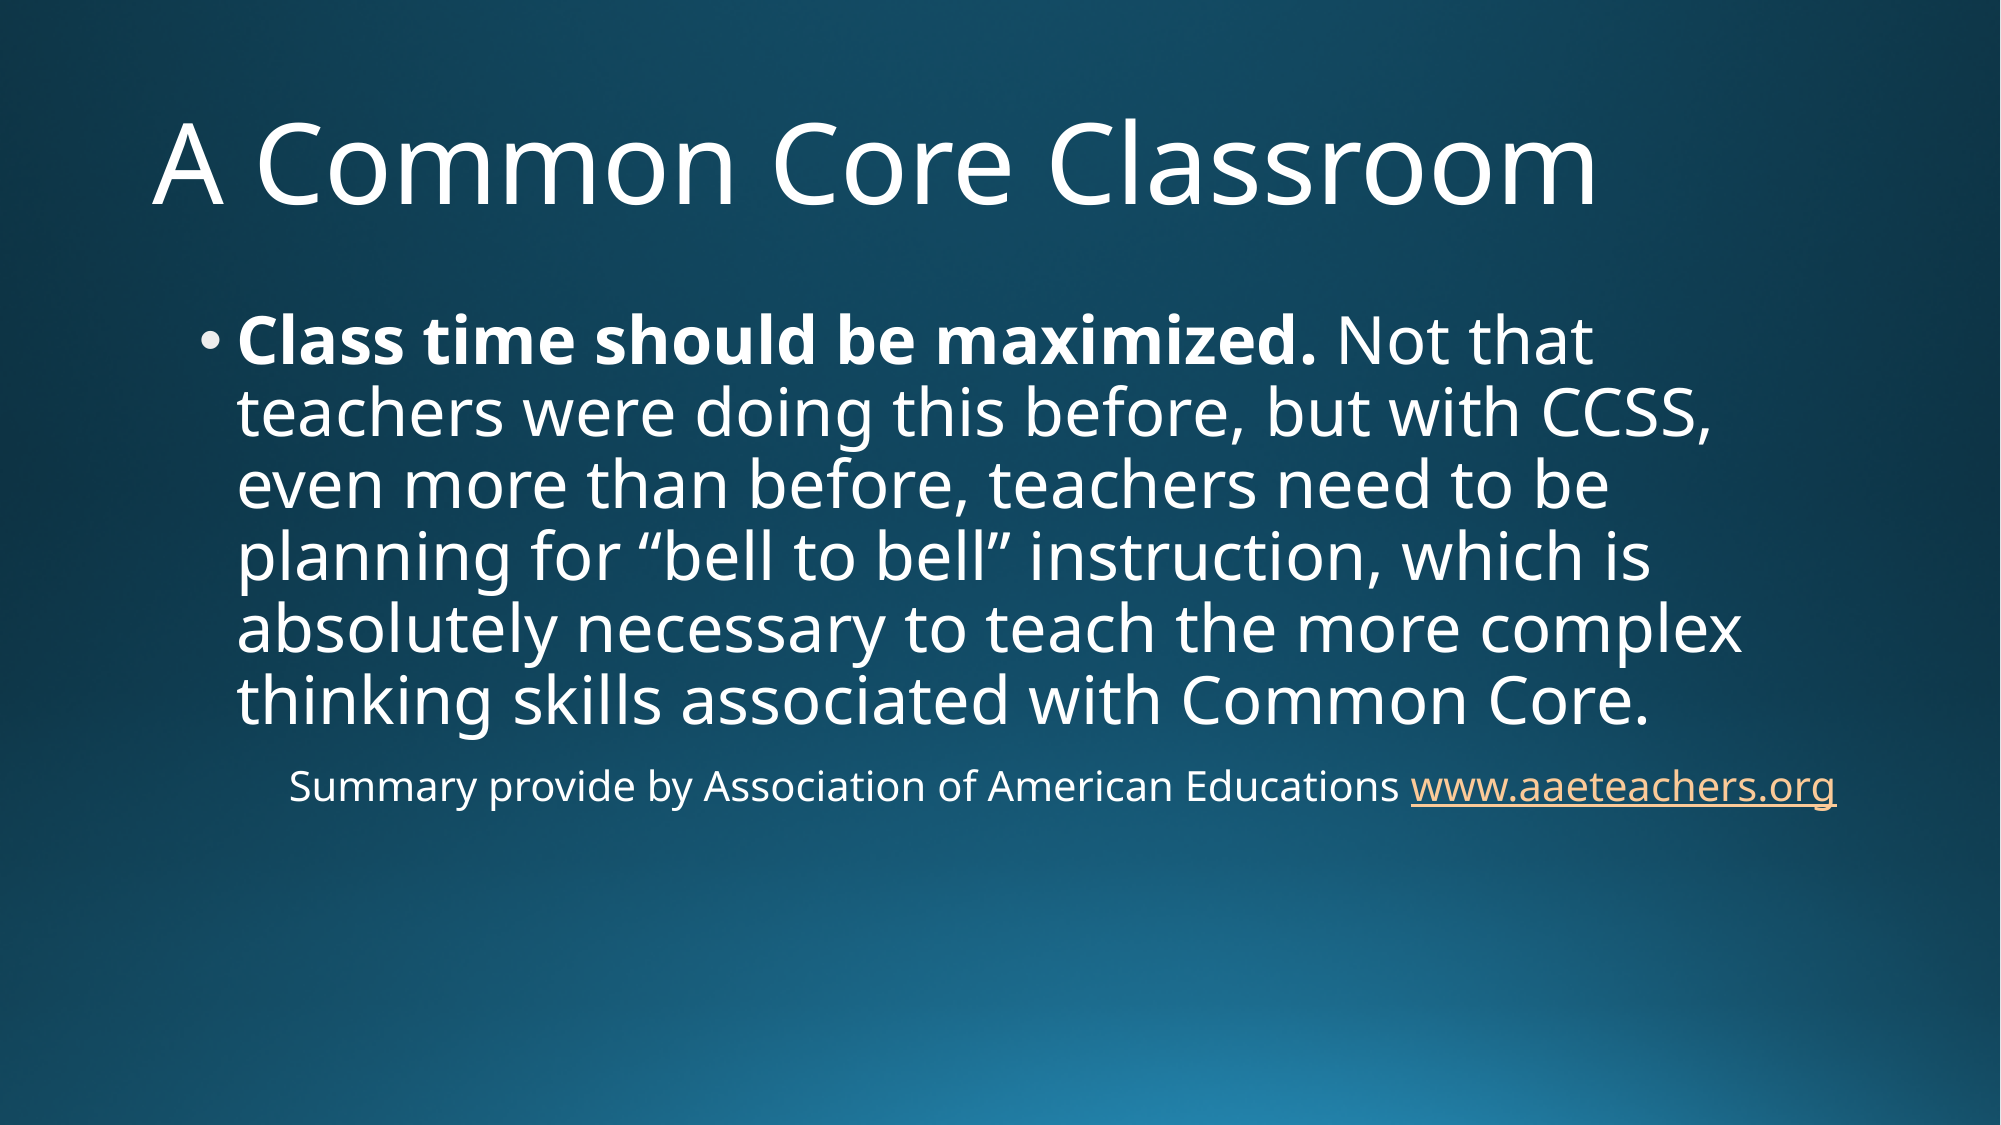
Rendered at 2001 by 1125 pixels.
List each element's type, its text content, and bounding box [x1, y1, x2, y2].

picture [0, 0, 2001, 1125]
list Class time should be maximized. Not that teachers were doing this before, but with CCSS, even more than before, teachers need to be planning for “bell to bell” instruction, which is absolutely necessary to teach the more complex thinking skills associated with Common Core. Summary provide by Association of American Educations www.aaeteachers.org [183, 299, 1863, 1087]
title A Common Core Classroom [137, 59, 1863, 278]
